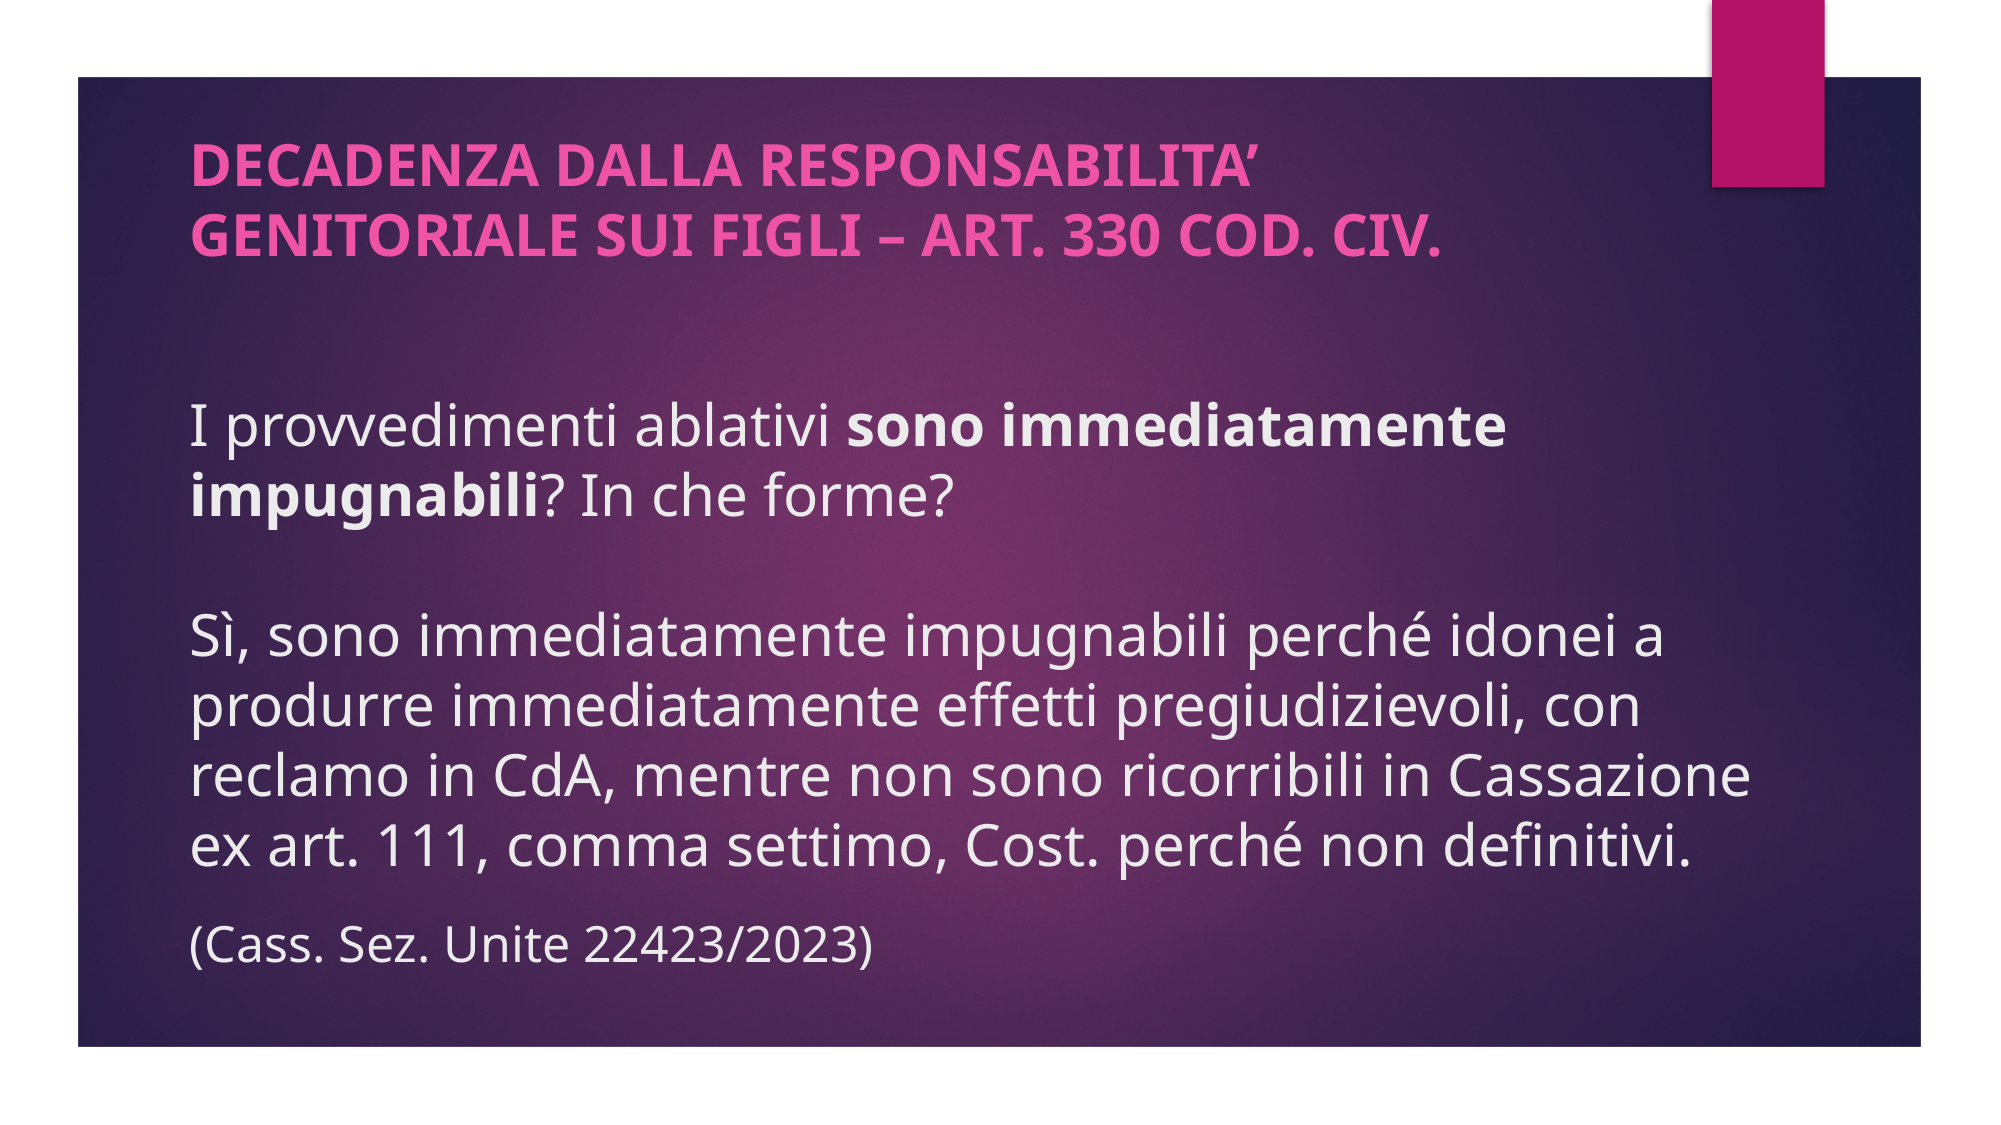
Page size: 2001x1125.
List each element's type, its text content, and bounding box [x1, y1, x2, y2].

title I provvedimenti ablativi sono immediatamente impugnabili? In che forme? Sì, sono immediatamente impugnabili perché idonei a produrre immediatamente effetti pregiudizievoli, con reclamo in CdA, mentre non sono ricorribili in Cassazione ex art. 111, comma settimo, Cost. perché non definitivi. (Cass. Sez. Unite 22423/2023) [174, 293, 1786, 981]
subtitle decadenza dalla responsabilita’ genitoriale sui figli – art. 330 cod. civ. [174, 120, 1630, 294]
